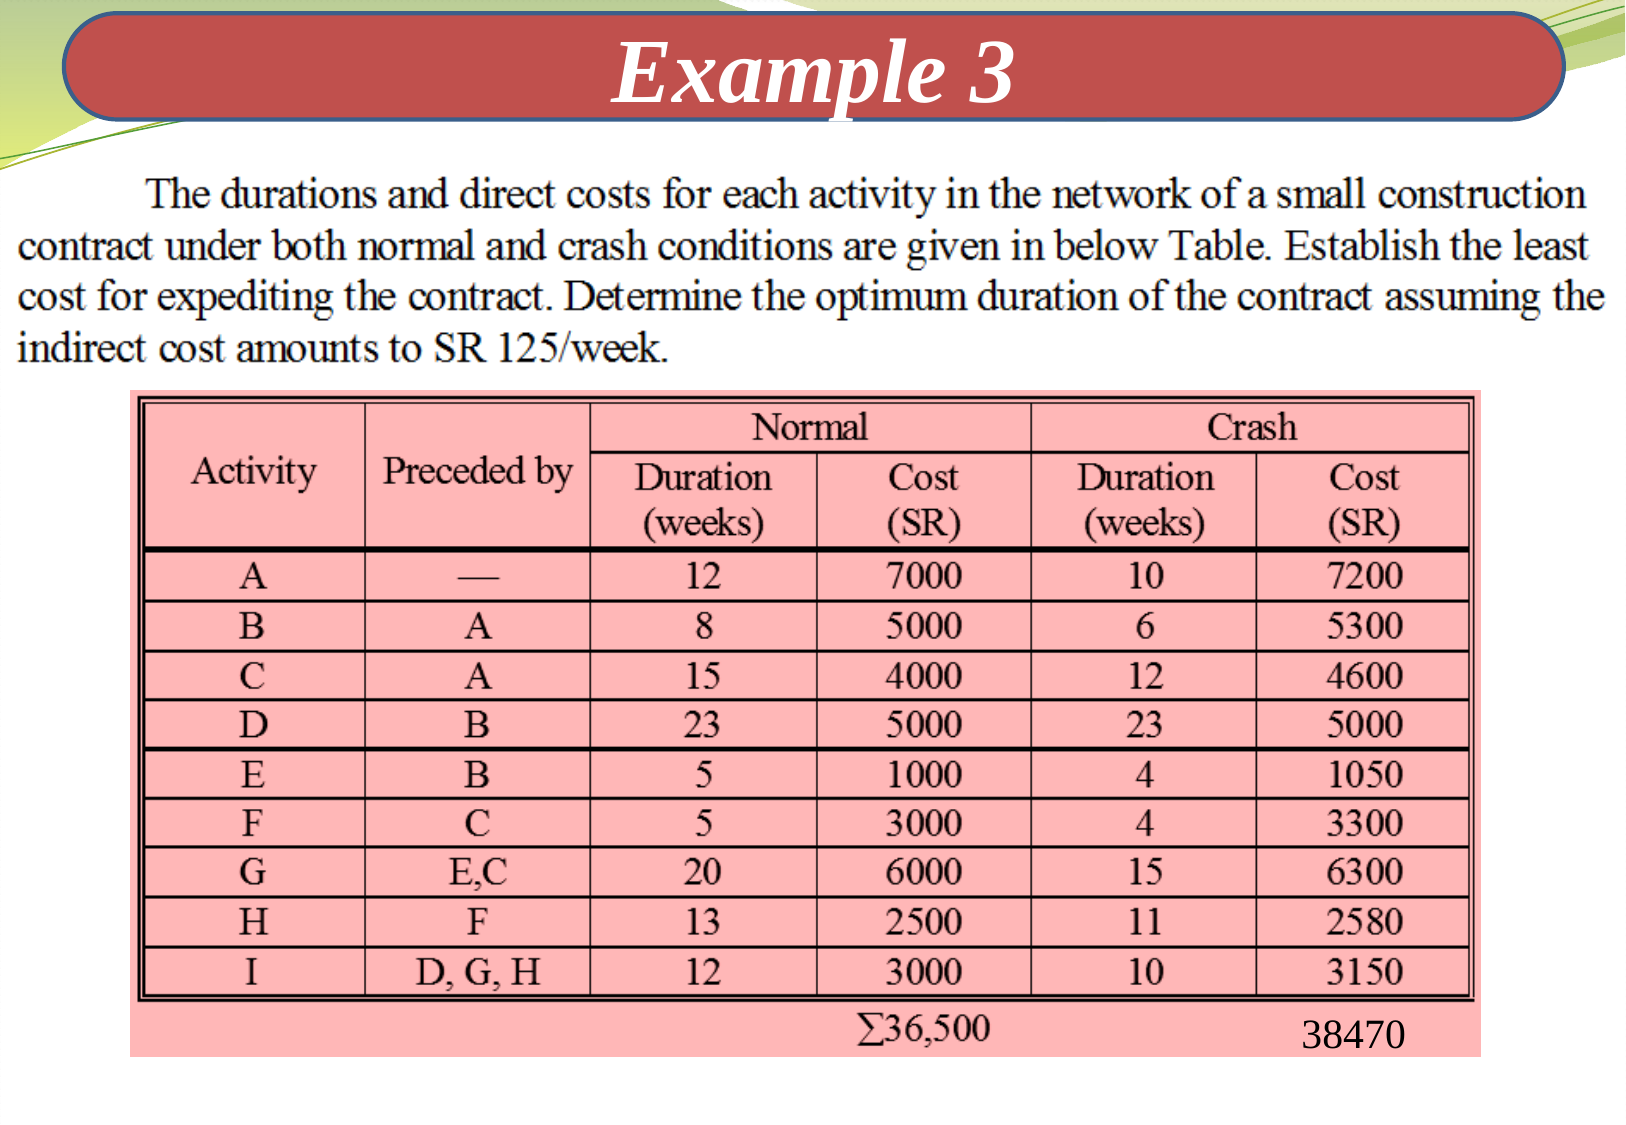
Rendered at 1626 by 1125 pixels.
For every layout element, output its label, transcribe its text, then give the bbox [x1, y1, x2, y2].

text_box Example 3 [63, 13, 1564, 120]
picture [7, 172, 1625, 371]
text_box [130, 390, 1481, 1058]
